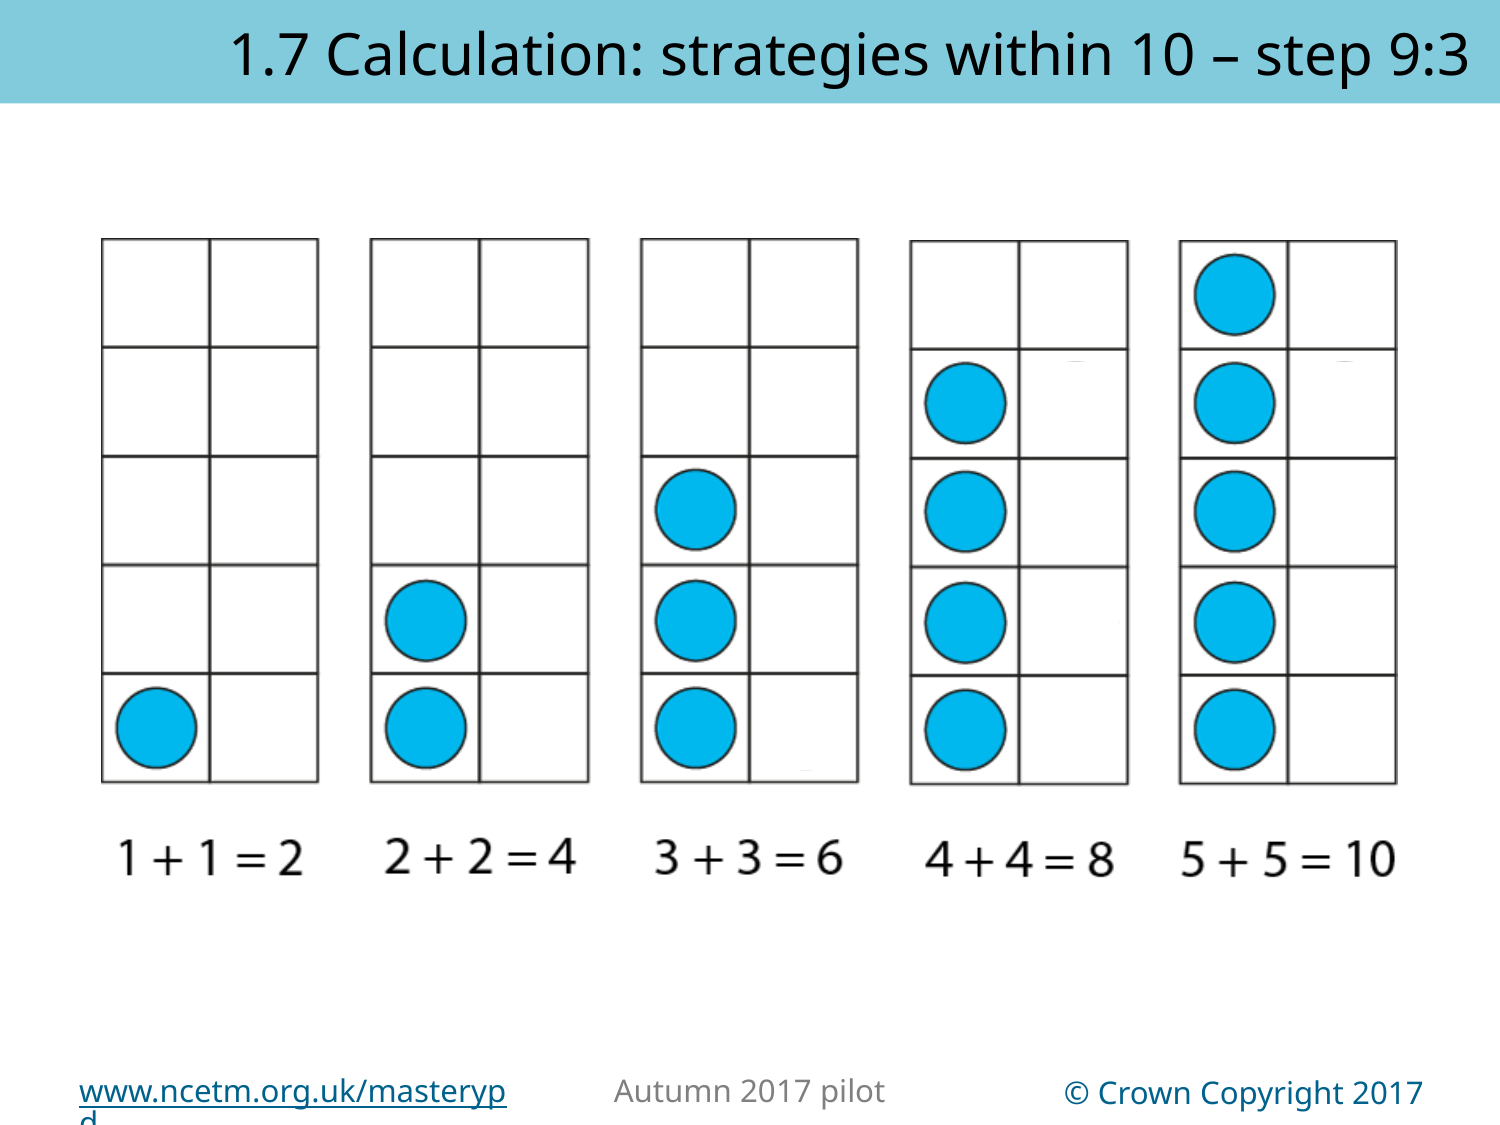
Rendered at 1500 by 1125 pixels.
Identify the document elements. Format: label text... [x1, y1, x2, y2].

list 1.7 Calculation: strategies within 10 – step 9:3 [0, 0, 1500, 104]
picture [1168, 822, 1406, 882]
picture [101, 238, 337, 799]
picture [383, 822, 579, 882]
picture [903, 238, 1140, 801]
picture [631, 219, 869, 799]
picture [101, 822, 314, 882]
picture [643, 822, 845, 894]
picture [1155, 219, 1412, 799]
picture [908, 818, 1122, 894]
picture [359, 238, 597, 799]
